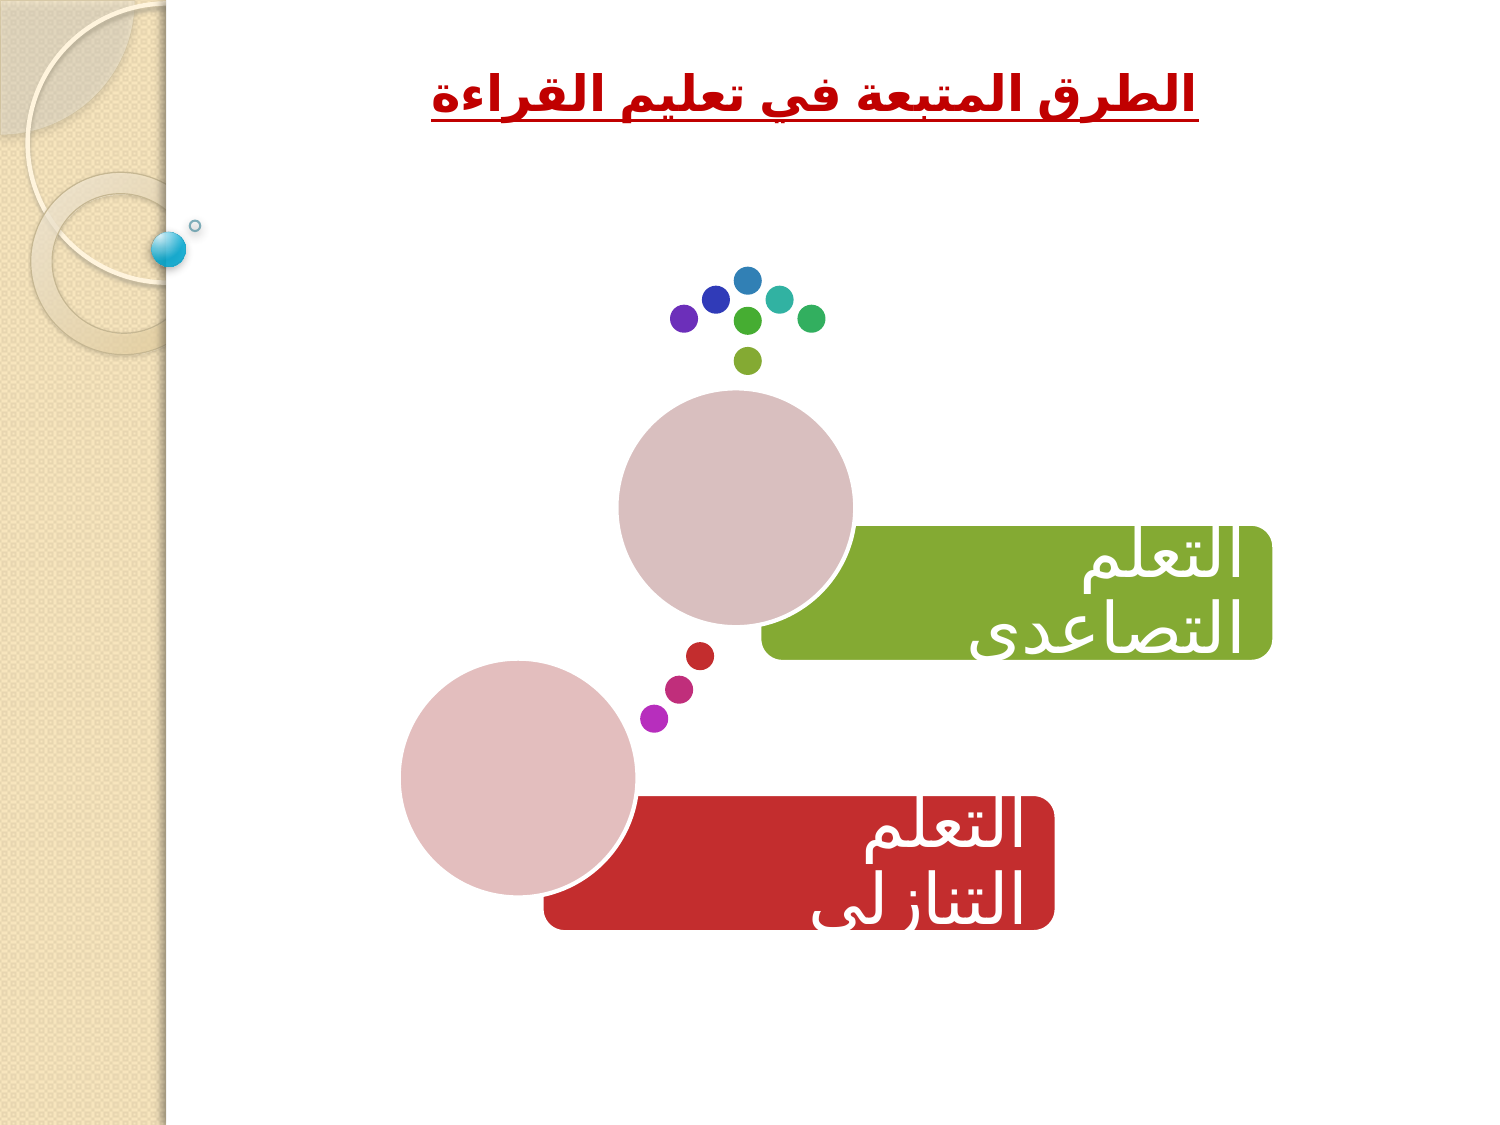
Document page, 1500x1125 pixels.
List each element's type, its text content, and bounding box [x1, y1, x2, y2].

text_box الطرق المتبعة في تعليم القراءة [289, 54, 1341, 130]
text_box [336, 266, 1337, 935]
